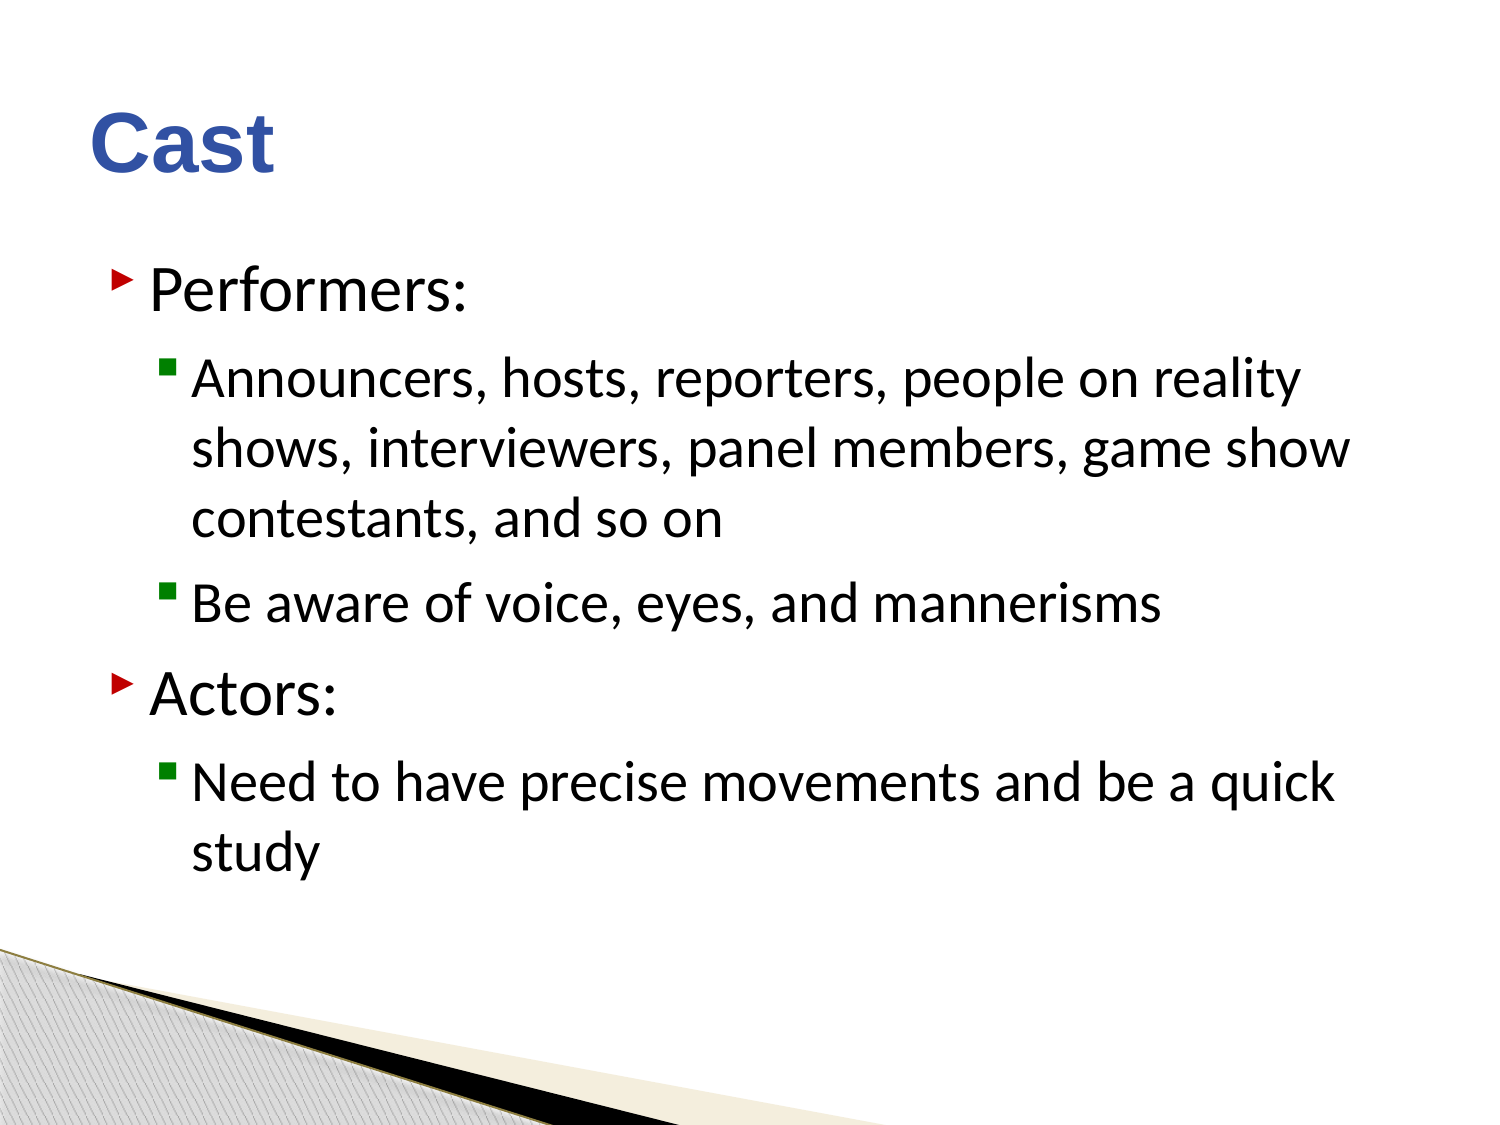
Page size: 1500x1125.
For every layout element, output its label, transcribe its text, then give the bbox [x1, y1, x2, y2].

list Performers: Announcers, hosts, reporters, people on reality shows, interviewers, panel members, game show contestants, and so on Be aware of voice, eyes, and mannerisms Actors: Need to have precise movements and be a quick study [74, 237, 1463, 1020]
title Cast [75, 45, 1425, 233]
